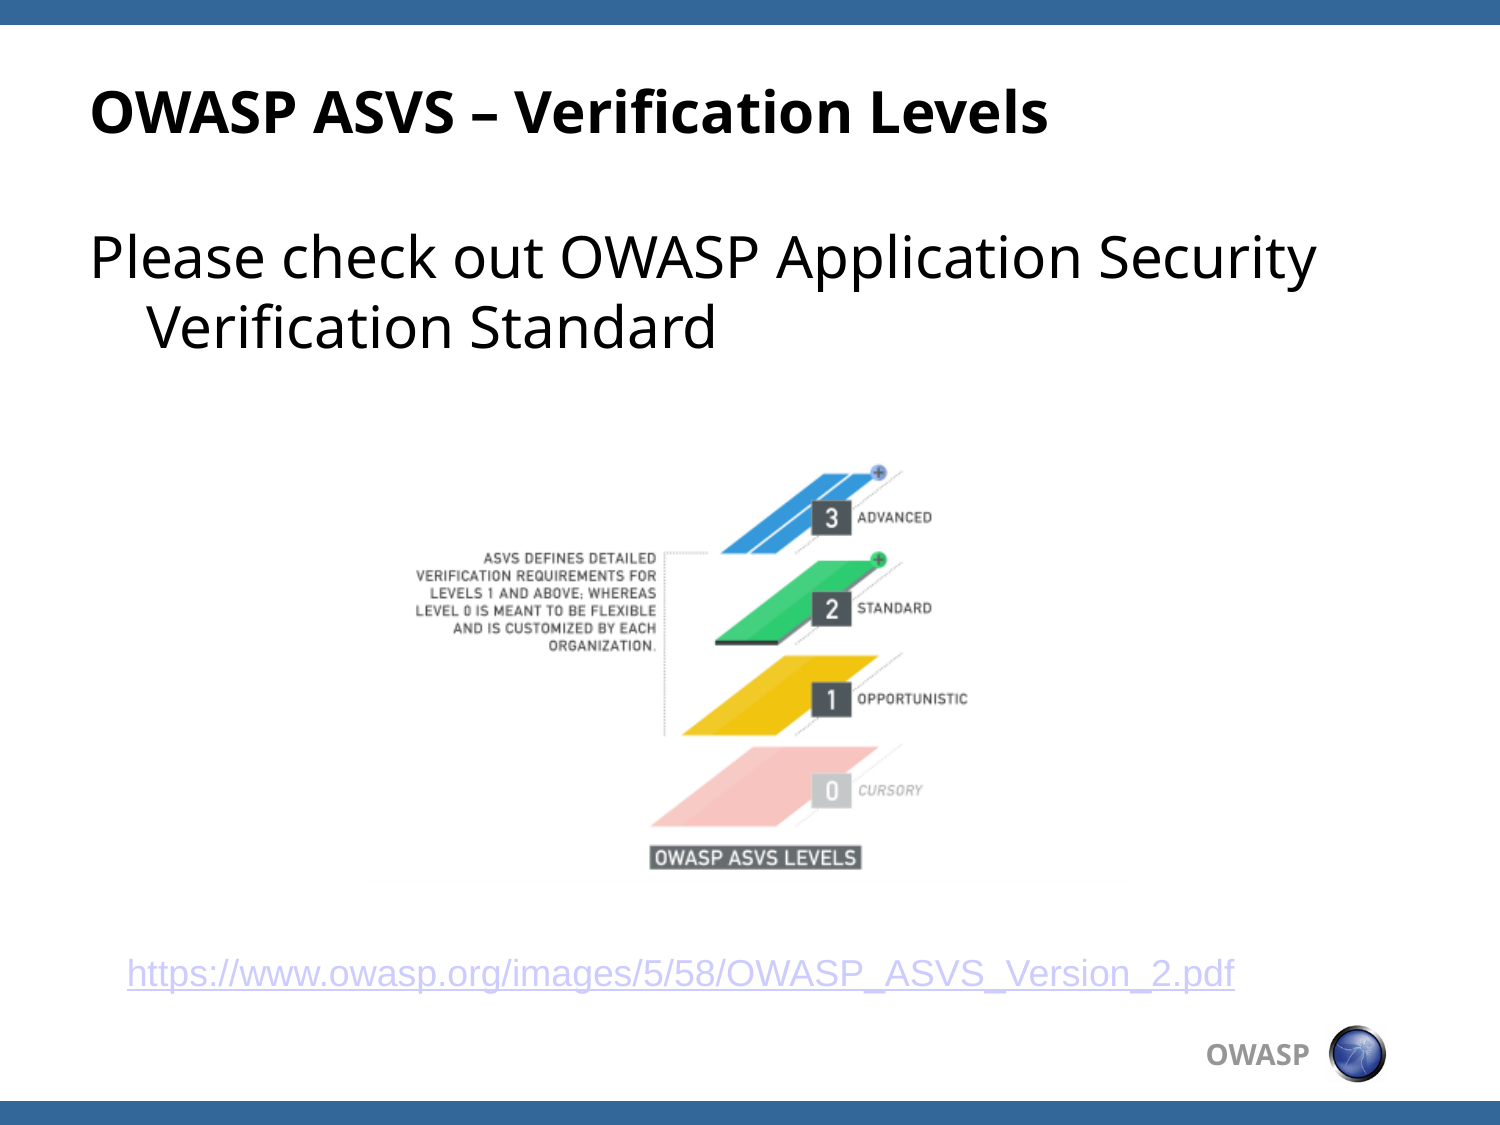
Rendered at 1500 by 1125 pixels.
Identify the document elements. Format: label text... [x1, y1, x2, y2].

list Please check out OWASP Application Security Verification Standard [75, 212, 1425, 1005]
picture [1325, 1024, 1388, 1083]
text_box https://www.owasp.org/images/5/58/OWASP_ASVS_Version_2.pdf [112, 941, 1329, 1047]
title OWASP ASVS – Verification Levels [75, 32, 1425, 188]
picture [368, 398, 1132, 895]
